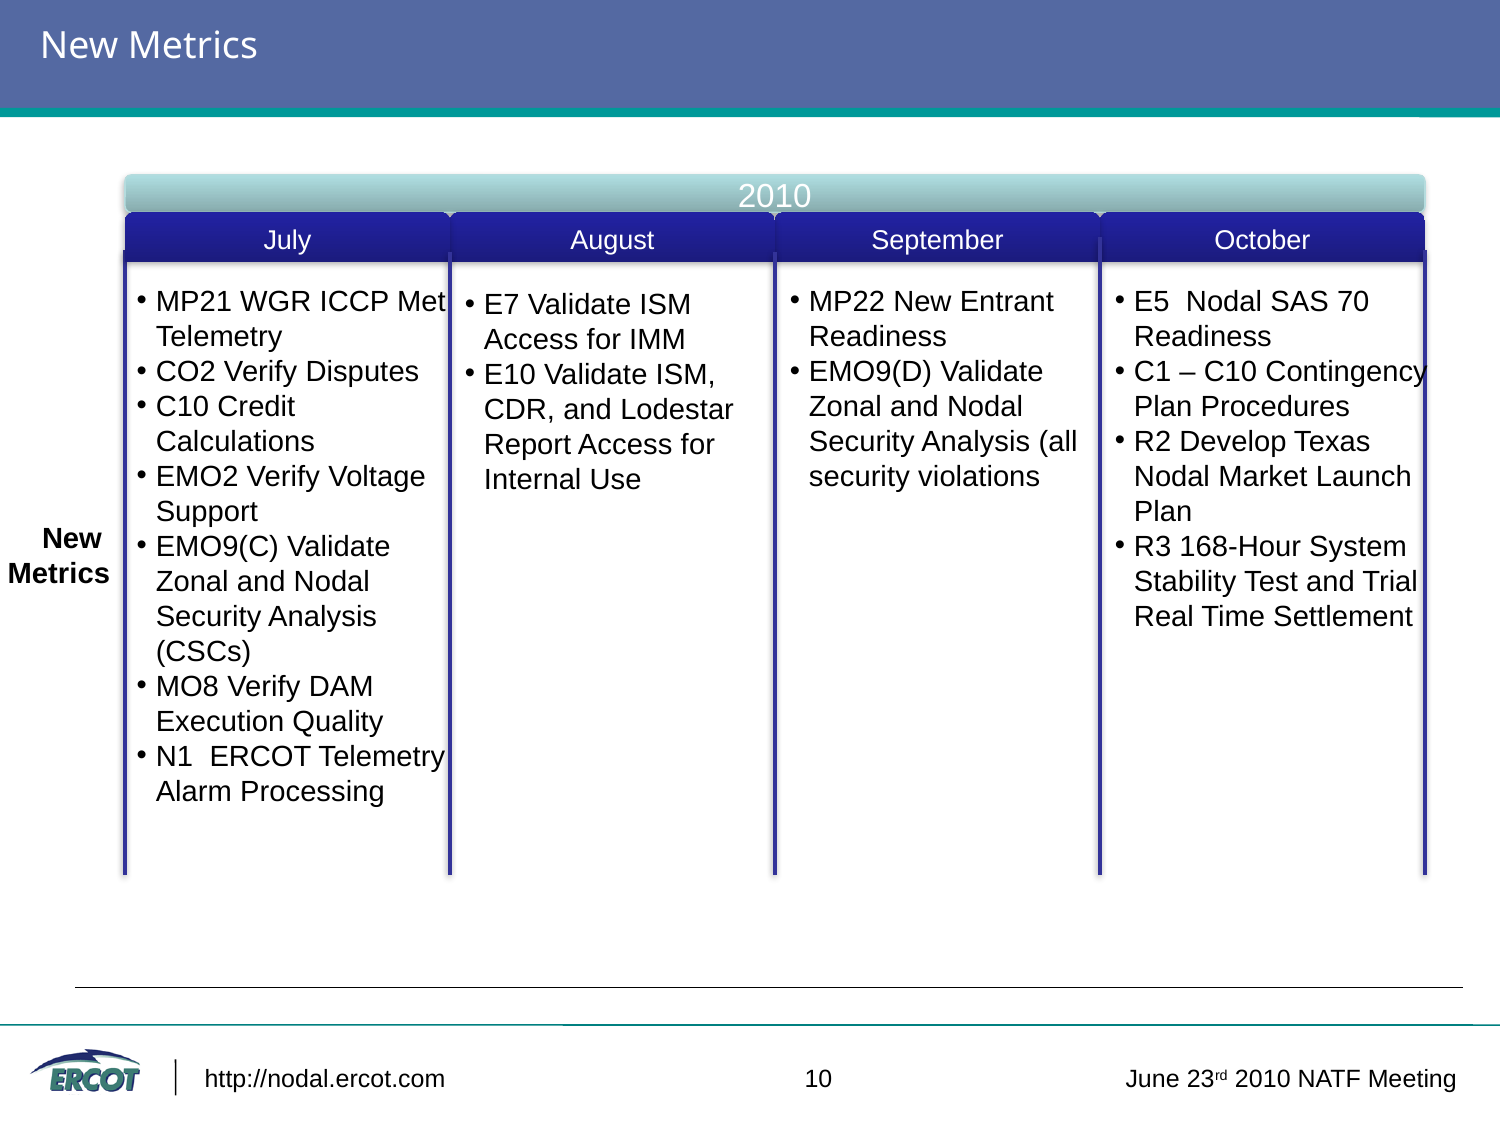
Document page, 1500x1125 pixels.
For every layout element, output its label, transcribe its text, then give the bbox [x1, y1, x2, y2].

picture [24, 1041, 145, 1107]
text_box New Metrics [0, 512, 121, 561]
footer http://nodal.ercot.com 10 June 23rd 2010 NATF Meeting [189, 1054, 1476, 1125]
text_box July [125, 212, 450, 263]
text_box E5 Nodal SAS 70 Readiness C1 – C10 Contingency Plan Procedures R2 Develop Texas Nodal Market Launch Plan R3 168-Hour System Stability Test and Trial Real Time Settlement [1100, 274, 1450, 561]
table_cell EMO9(C) RTCA CSC Comparison [1100, 559, 1450, 568]
text_box August [452, 212, 775, 263]
text_box MP21 WGR ICCP Met Telemetry CO2 Verify Disputes C10 Credit Calculations EMO2 Verify Voltage Support EMO9(C) Validate Zonal and Nodal Security Analysis (CSCs) MO8 Verify DAM Execution Quality N1 ERCOT Telemetry Alarm Processing [121, 274, 472, 562]
text_box E5 Nodal SAS 70 Readiness C1 – C10 Contingency Plan Procedures R2 Develop Texas Nodal Market Launch Plan R3 168-Hour System Stability Test and Trial Real Time Settlement [1100, 565, 1450, 640]
text_box E7 Validate ISM Access for IMM E10 Validate ISM, CDR, and Lodestar Report Access for Internal Use [450, 278, 800, 538]
title New Metrics [24, 0, 1500, 87]
text_box New Metrics [0, 571, 121, 598]
text_box 2010 [124, 174, 1426, 213]
text_box October [1102, 212, 1425, 263]
text_box MP21 WGR ICCP Met Telemetry CO2 Verify Disputes C10 Credit Calculations EMO2 Verify Voltage Support EMO9(C) Validate Zonal and Nodal Security Analysis (CSCs) MO8 Verify DAM Execution Quality N1 ERCOT Telemetry Alarm Processing [121, 571, 472, 850]
text_box MP22 New Entrant Readiness EMO9(D) Validate Zonal and Nodal Security Analysis (all security violations [774, 274, 1100, 500]
table_cell N/A [121, 563, 472, 570]
text_box September [777, 212, 1100, 263]
